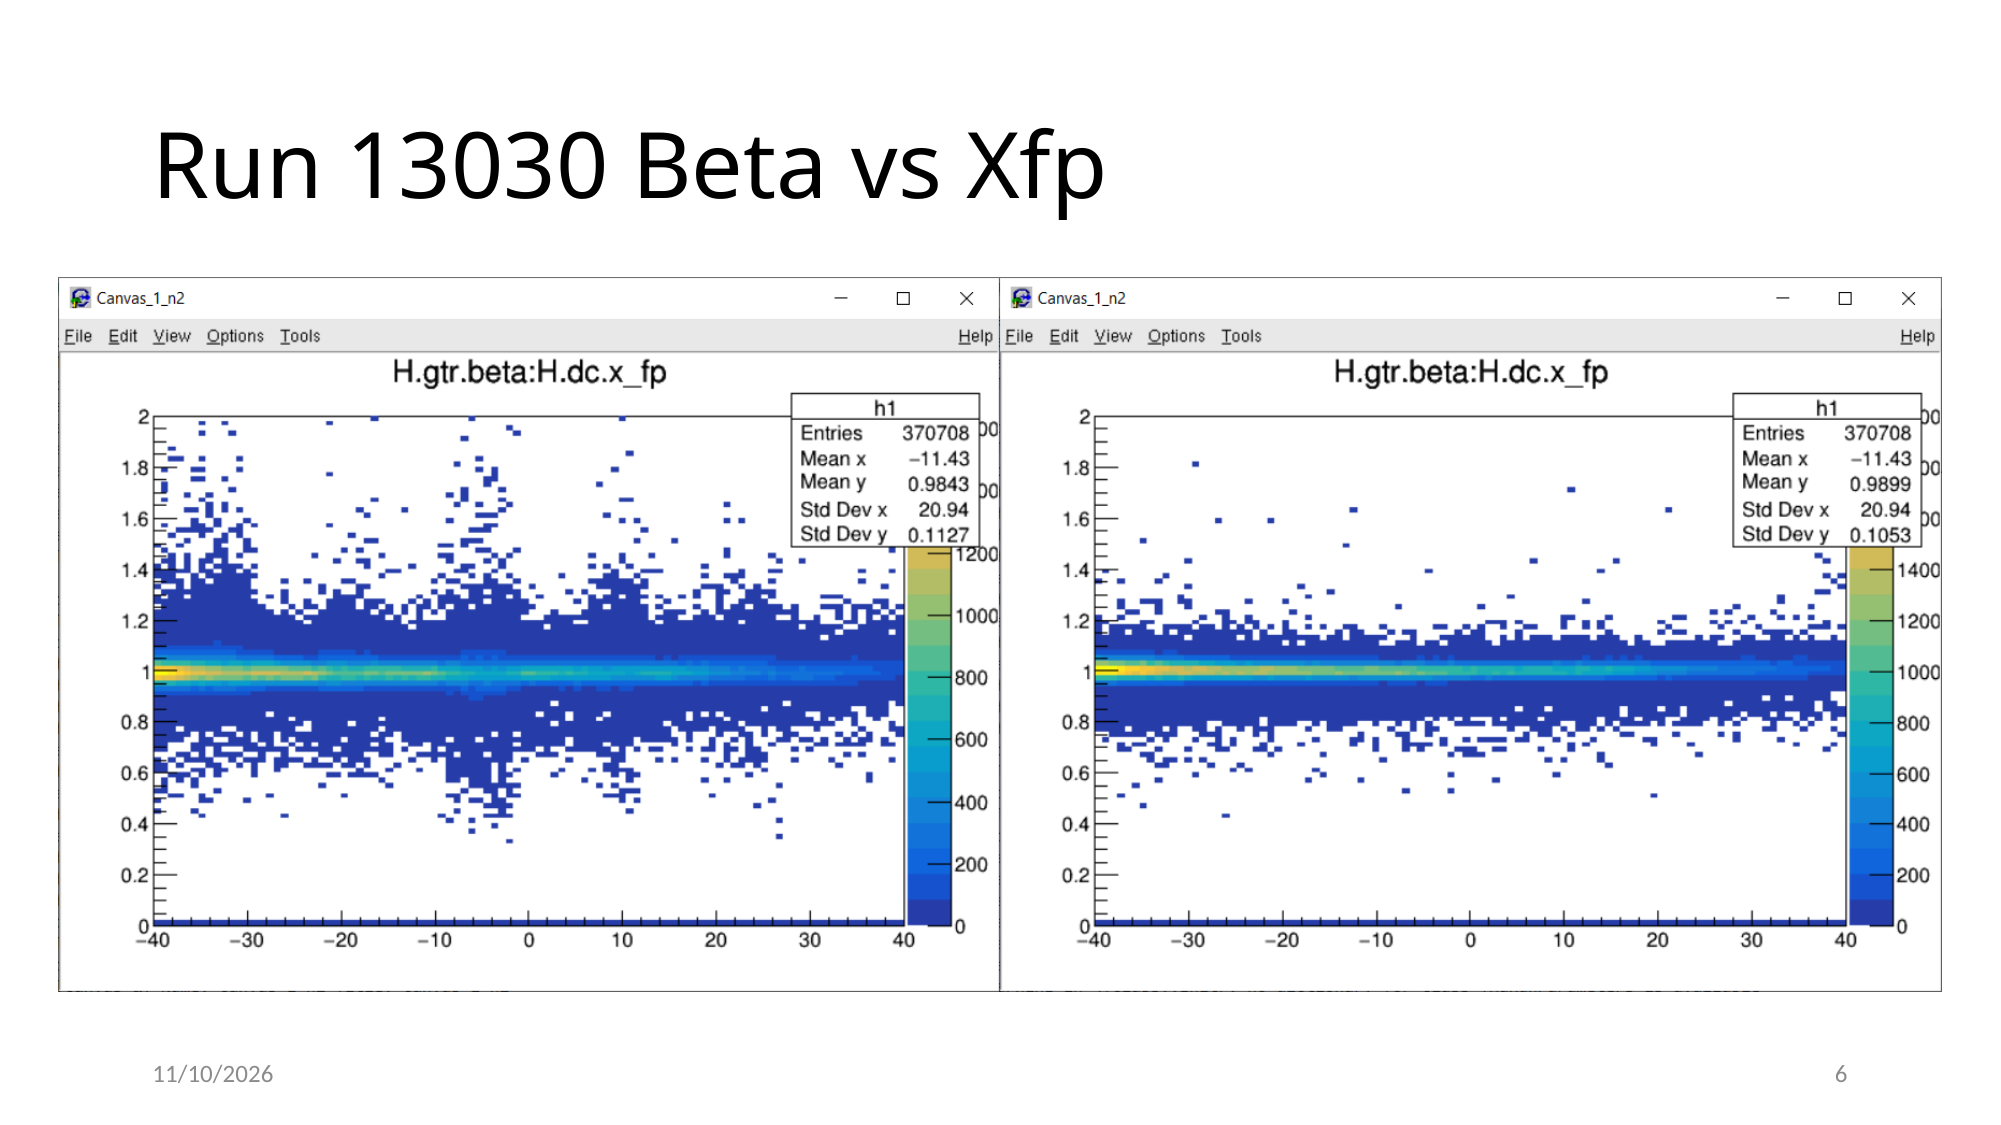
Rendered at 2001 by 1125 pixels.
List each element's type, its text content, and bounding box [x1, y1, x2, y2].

picture [999, 277, 1942, 992]
title Run 13030 Beta vs Xfp [137, 59, 1863, 277]
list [58, 277, 999, 992]
slide_number 6 [1412, 1042, 1863, 1103]
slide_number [137, 1042, 588, 1103]
